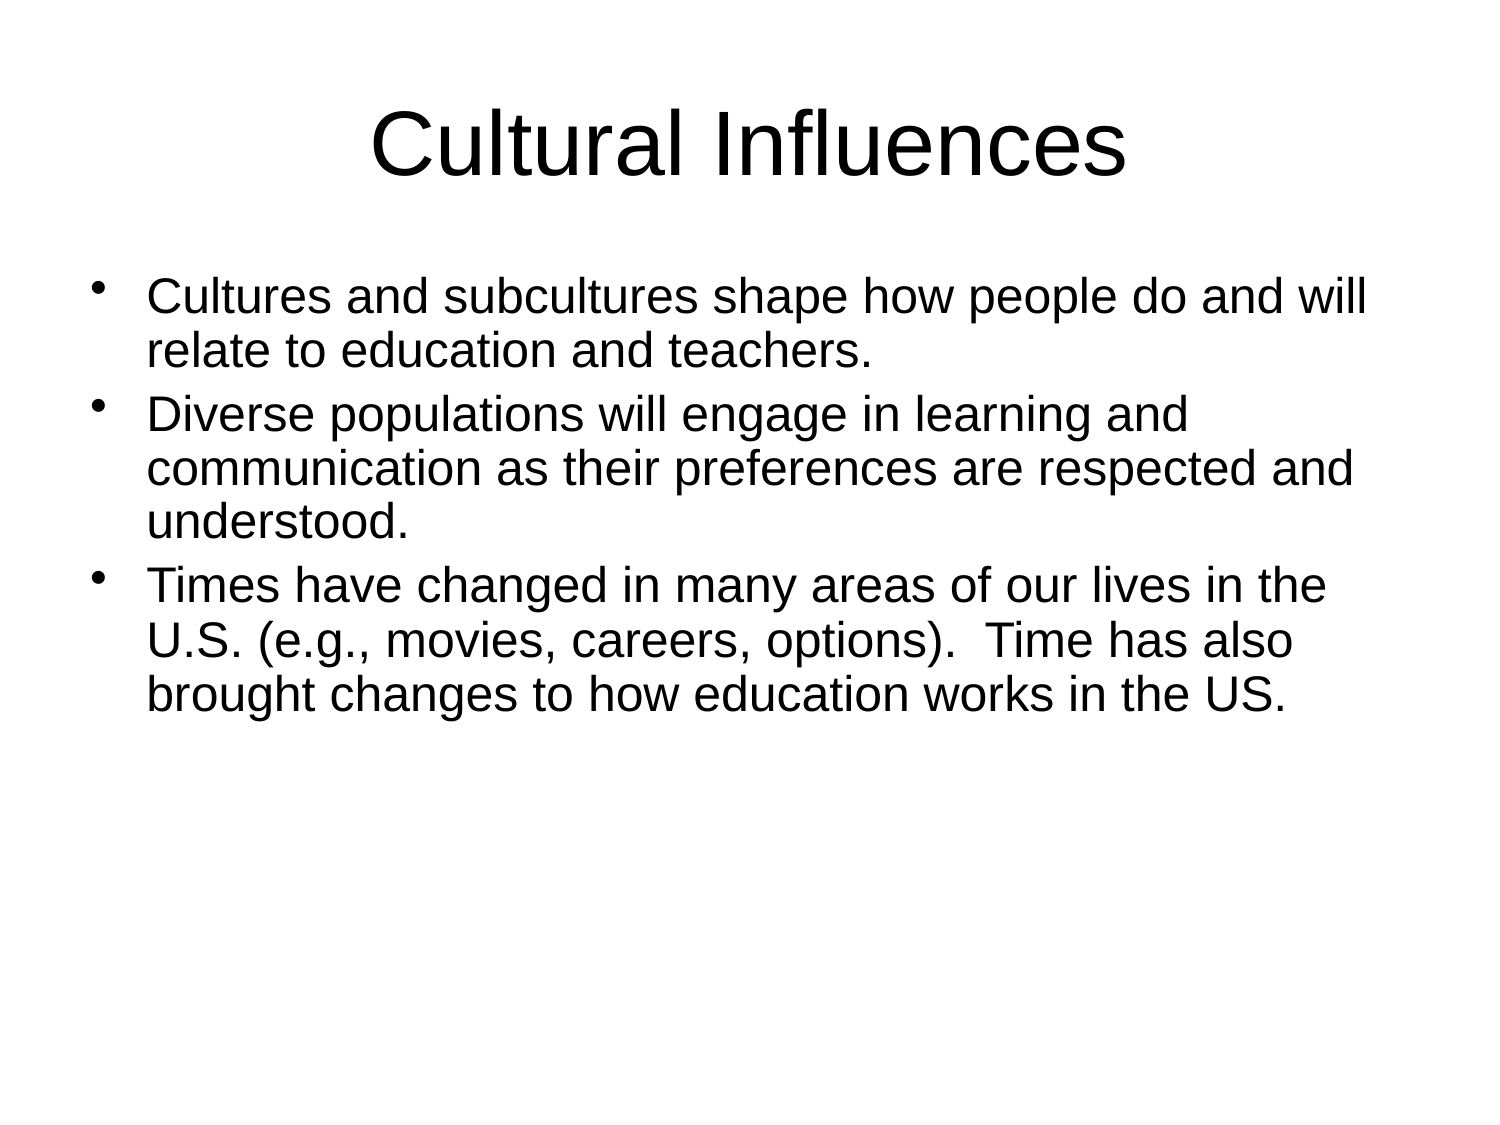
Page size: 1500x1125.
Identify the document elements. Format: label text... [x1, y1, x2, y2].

list Cultures and subcultures shape how people do and will relate to education and teachers. Diverse populations will engage in learning and communication as their preferences are respected and understood. Times have changed in many areas of our lives in the U.S. (e.g., movies, careers, options). Time has also brought changes to how education works in the US. [74, 262, 1426, 1006]
title Cultural Influences [74, 44, 1426, 233]
